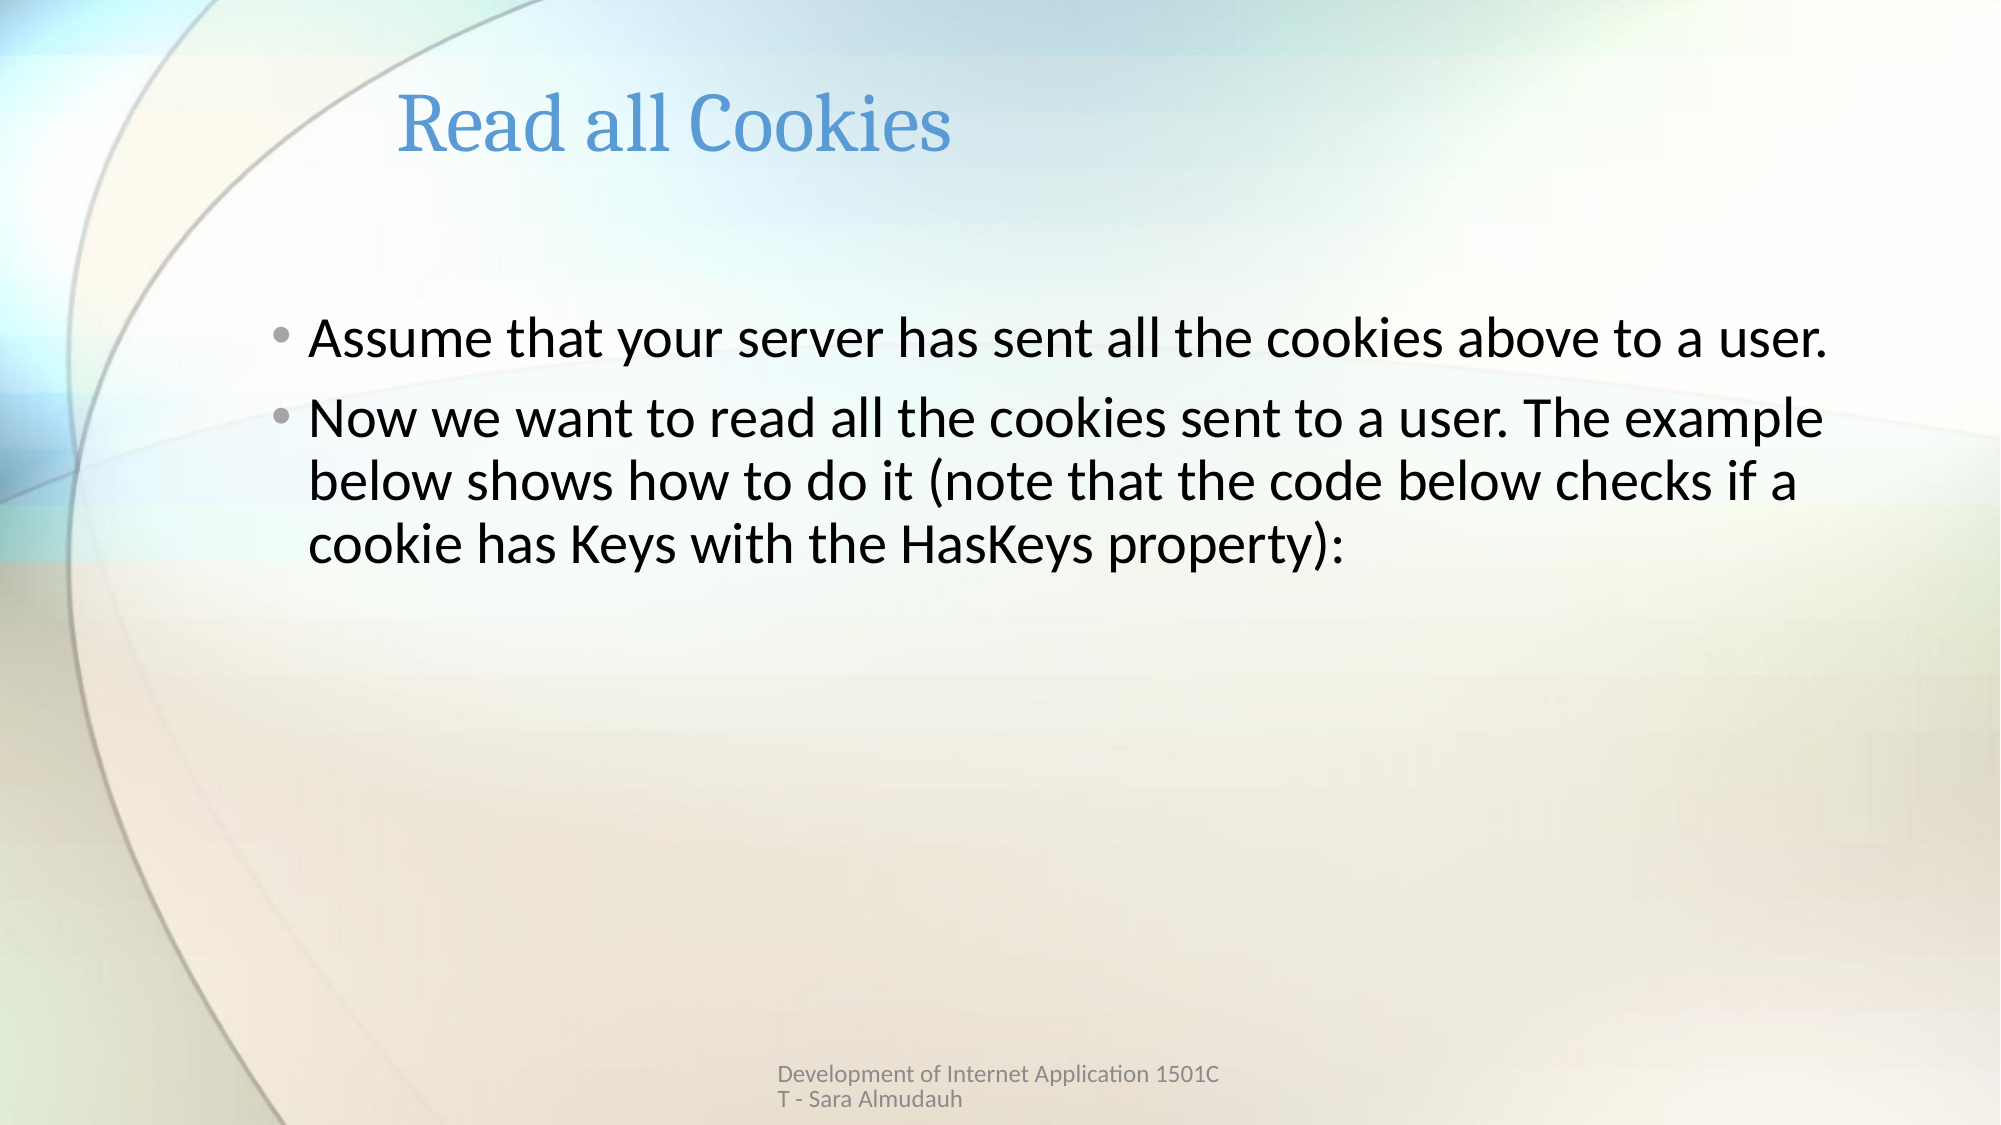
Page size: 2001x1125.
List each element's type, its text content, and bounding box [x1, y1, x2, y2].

list Assume that your server has sent all the cookies above to a user. Now we want to read all the cookies sent to a user. The example below shows how to do it (note that the code below checks if a cookie has Keys with the HasKeys property): [256, 299, 1863, 1014]
footer Development of Internet Application 1501CT - Sara Almudauh [762, 1042, 1238, 1103]
picture [0, 0, 2001, 1125]
title Read all Cookies [381, 59, 1863, 278]
